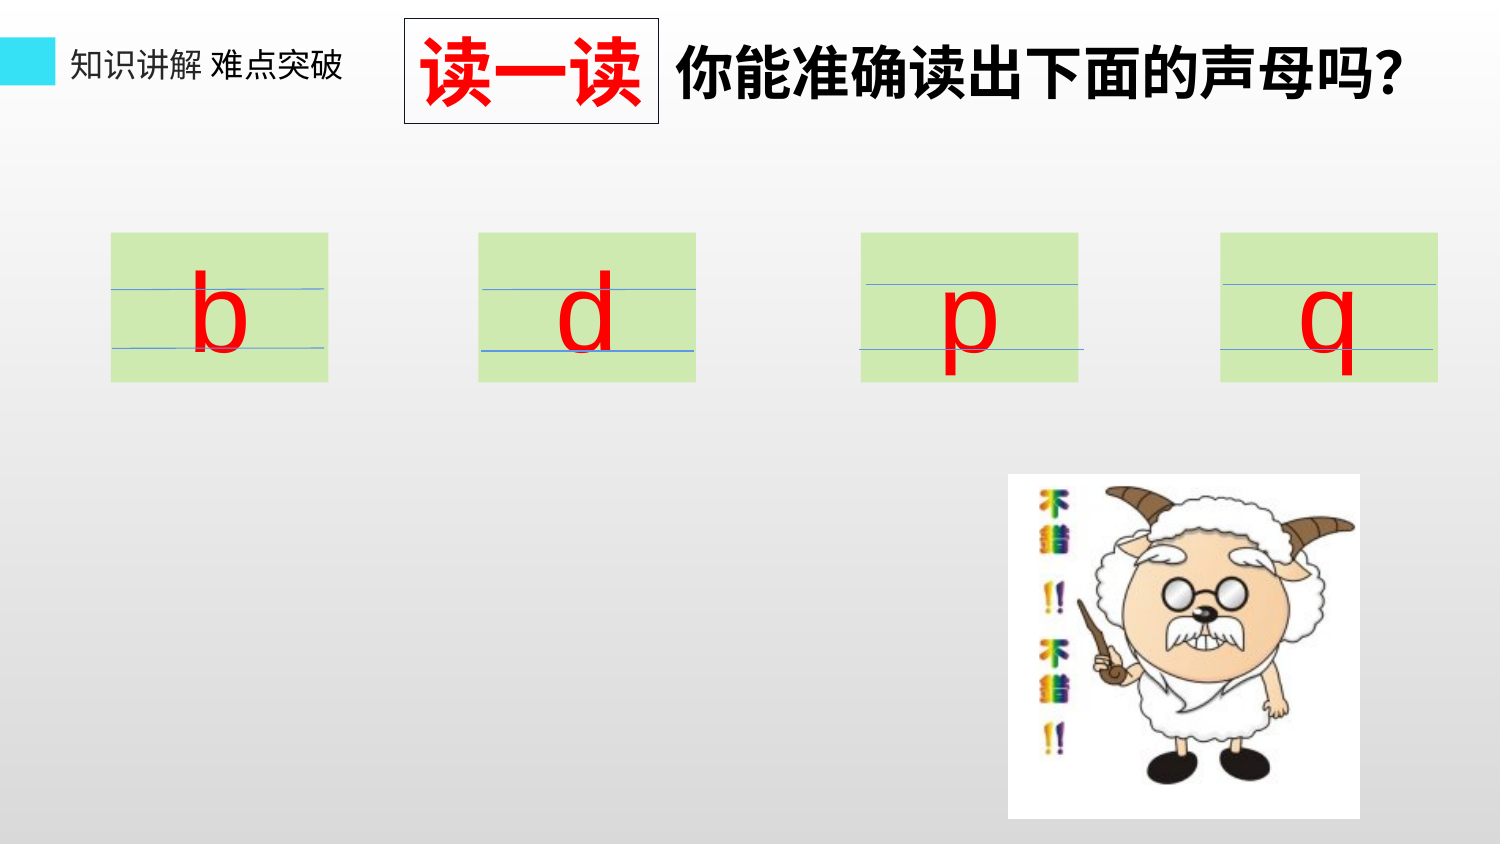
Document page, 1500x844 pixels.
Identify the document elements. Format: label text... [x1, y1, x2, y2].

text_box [478, 232, 696, 384]
text_box 读一读 [404, 18, 659, 124]
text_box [110, 232, 329, 384]
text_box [859, 232, 1084, 384]
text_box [1220, 232, 1438, 384]
picture [1008, 474, 1360, 819]
text_box [0, 36, 56, 86]
text_box 知识讲解 难点突破 [55, 37, 393, 172]
text_box 你能准确读出下面的声母吗？ [660, 28, 1438, 114]
